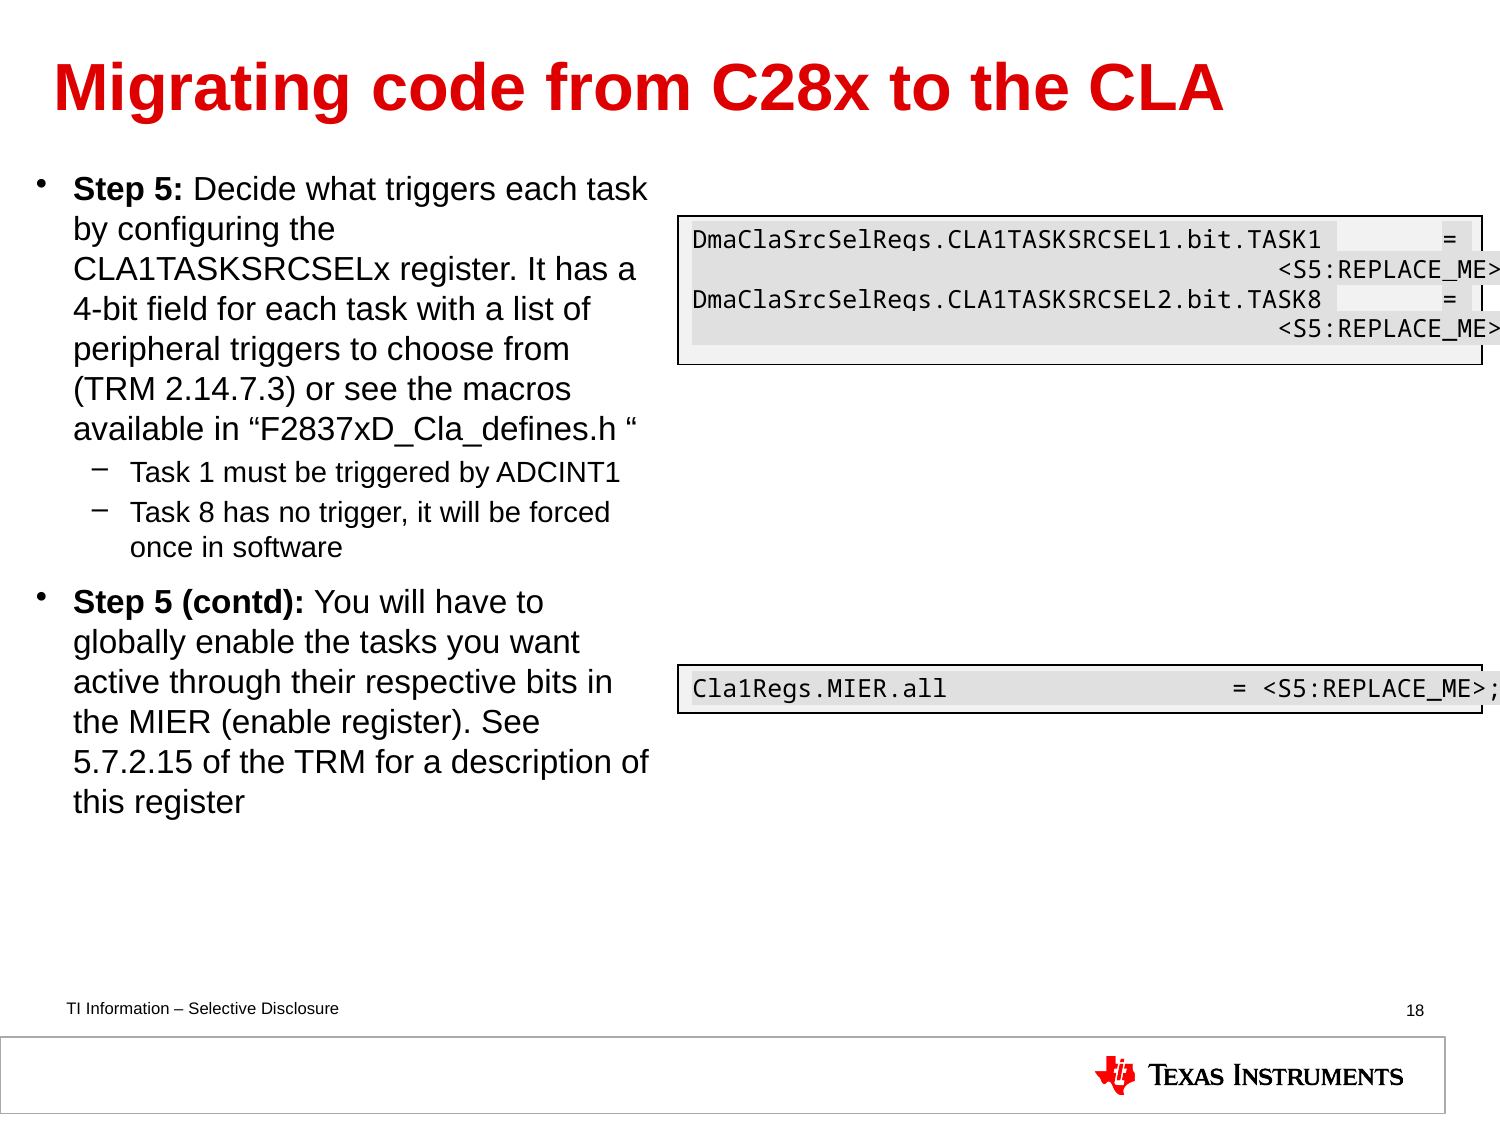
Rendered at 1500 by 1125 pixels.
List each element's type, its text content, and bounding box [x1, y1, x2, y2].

list Step 5: Decide what triggers each task by configuring the CLA1TASKSRCSELx register. It has a 4-bit field for each task with a list of peripheral triggers to choose from (TRM 2.14.7.3) or see the macros available in “F2837xD_Cla_defines.h “ Task 1 must be triggered by ADCINT1 Task 8 has no trigger, it will be forced once in software Step 5 (contd): You will have to globally enable the tasks you want active through their respective bits in the MIER (enable register). See 5.7.2.15 of the TRM for a description of this register [20, 159, 678, 984]
text_box Cla1Regs.MIER.all = <S5:REPLACE_ME>; [677, 665, 1482, 714]
slide_number 18 [1089, 992, 1440, 1027]
text_box DmaClaSrcSelRegs.CLA1TASKSRCSEL1.bit.TASK1 = <S5:REPLACE_ME>; DmaClaSrcSelRegs.CLA1TASKSRCSEL2.bit.TASK8 = <S5:REPLACE_ME>; [677, 215, 1482, 365]
picture [1095, 1056, 1403, 1095]
title Migrating code from C28x to the CLA [37, 23, 1426, 158]
